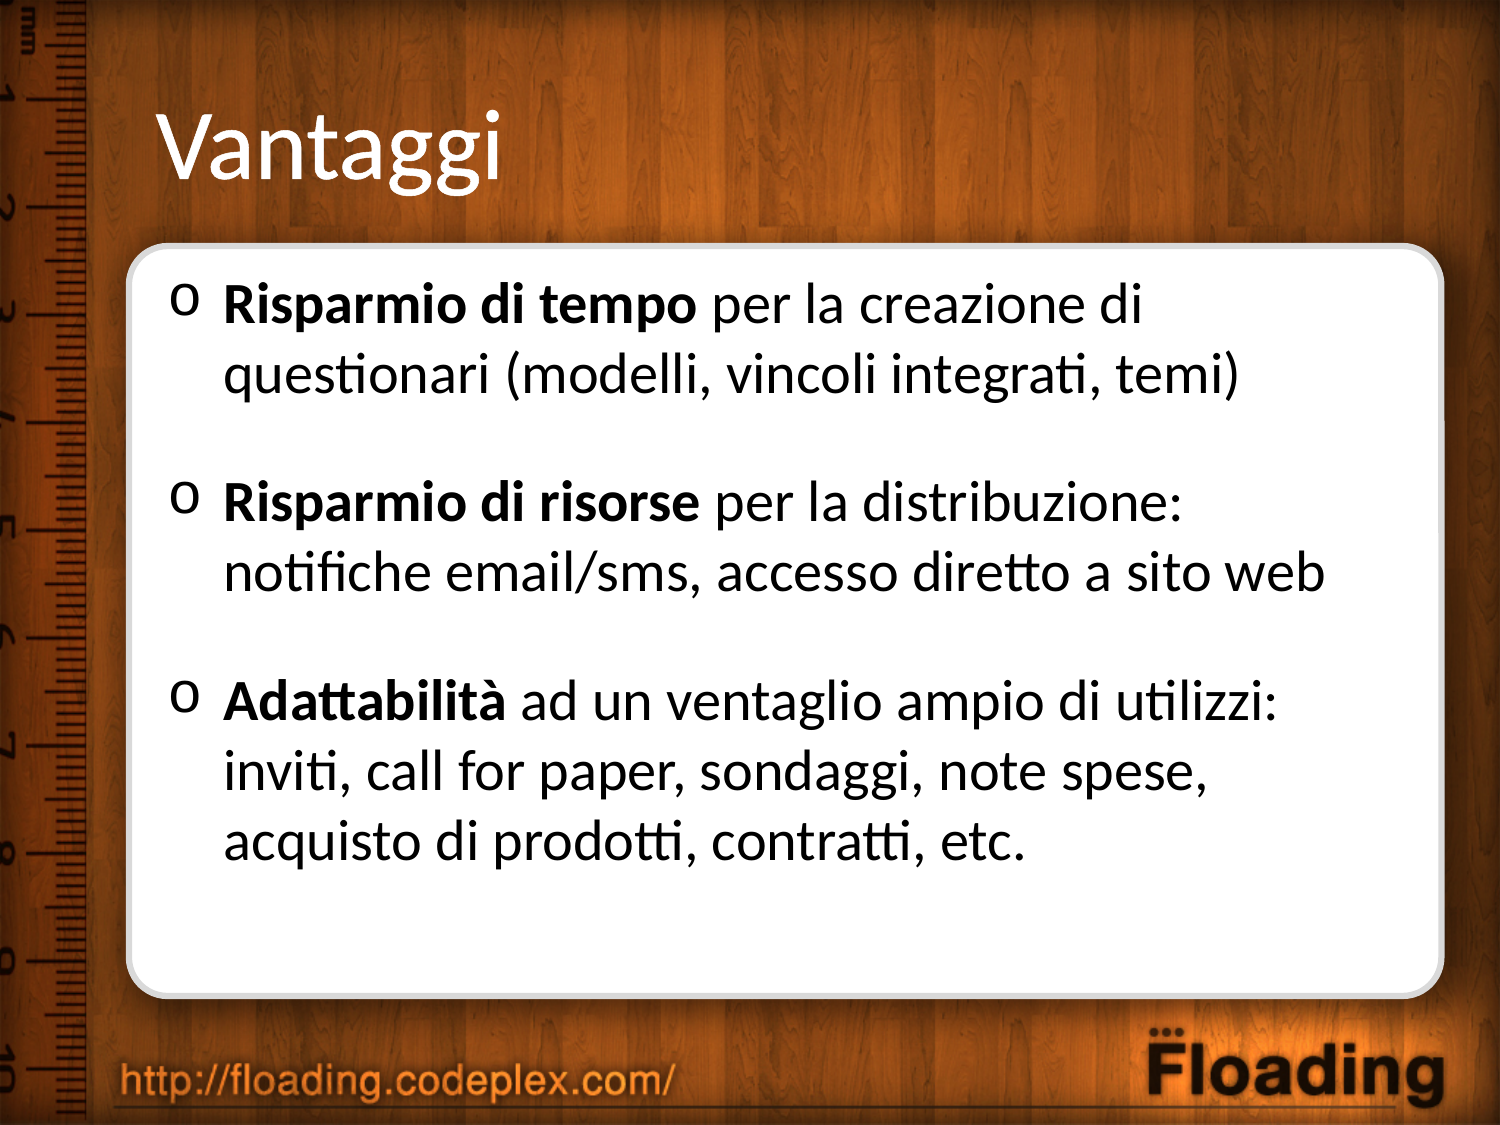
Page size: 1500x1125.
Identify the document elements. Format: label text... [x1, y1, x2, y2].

title Vantaggi [140, 45, 1425, 233]
text_box [126, 243, 1444, 999]
text_box Risparmio di tempo per la creazione di questionari (modelli, vincoli integrati, temi) Risparmio di risorse per la distribuzione: notifiche email/sms, accesso diretto a sito web Adattabilità ad un ventaglio ampio di utilizzi: inviti, call for paper, sondaggi, note spese, acquisto di prodotti, contratti, etc. [152, 257, 1407, 985]
picture [0, 0, 1500, 1125]
